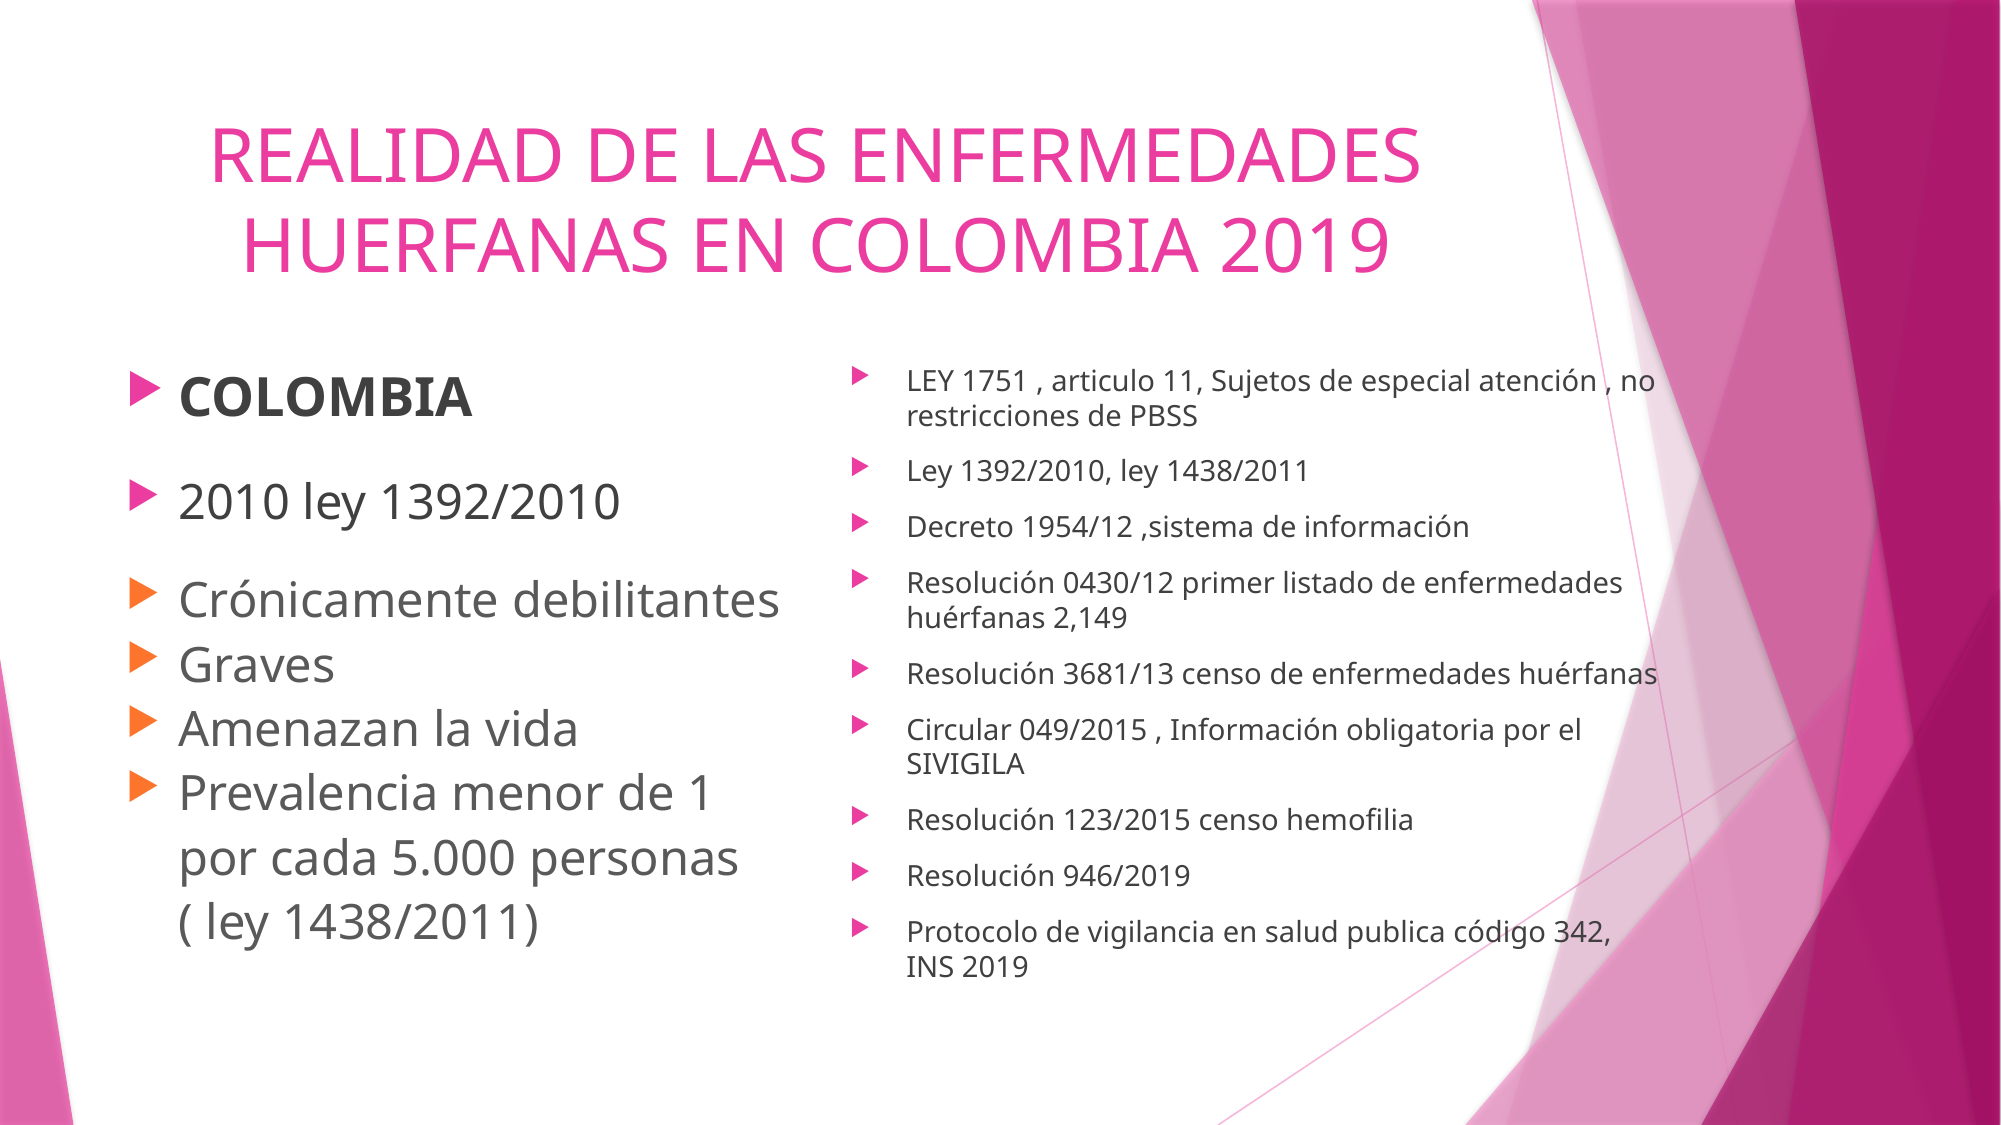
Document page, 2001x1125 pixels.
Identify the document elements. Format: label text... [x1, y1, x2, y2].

list COLOMBIA 2010 ley 1392/2010 Crónicamente debilitantes Graves Amenazan la vida Prevalencia menor de 1 por cada 5.000 personas ( ley 1438/2011) [111, 354, 798, 992]
title REALIDAD DE LAS ENFERMEDADES HUERFANAS EN COLOMBIA 2019 [111, 99, 1522, 317]
list LEY 1751 , articulo 11, Sujetos de especial atención , no restricciones de PBSS Ley 1392/2010, ley 1438/2011 Decreto 1954/12 ,sistema de información Resolución 0430/12 primer listado de enfermedades huérfanas 2,149 Resolución 3681/13 censo de enfermedades huérfanas Circular 049/2015 , Información obligatoria por el SIVIGILA Resolución 123/2015 censo hemofilia Resolución 946/2019 Protocolo de vigilancia en salud publica código 342, INS 2019 [834, 354, 1680, 1069]
